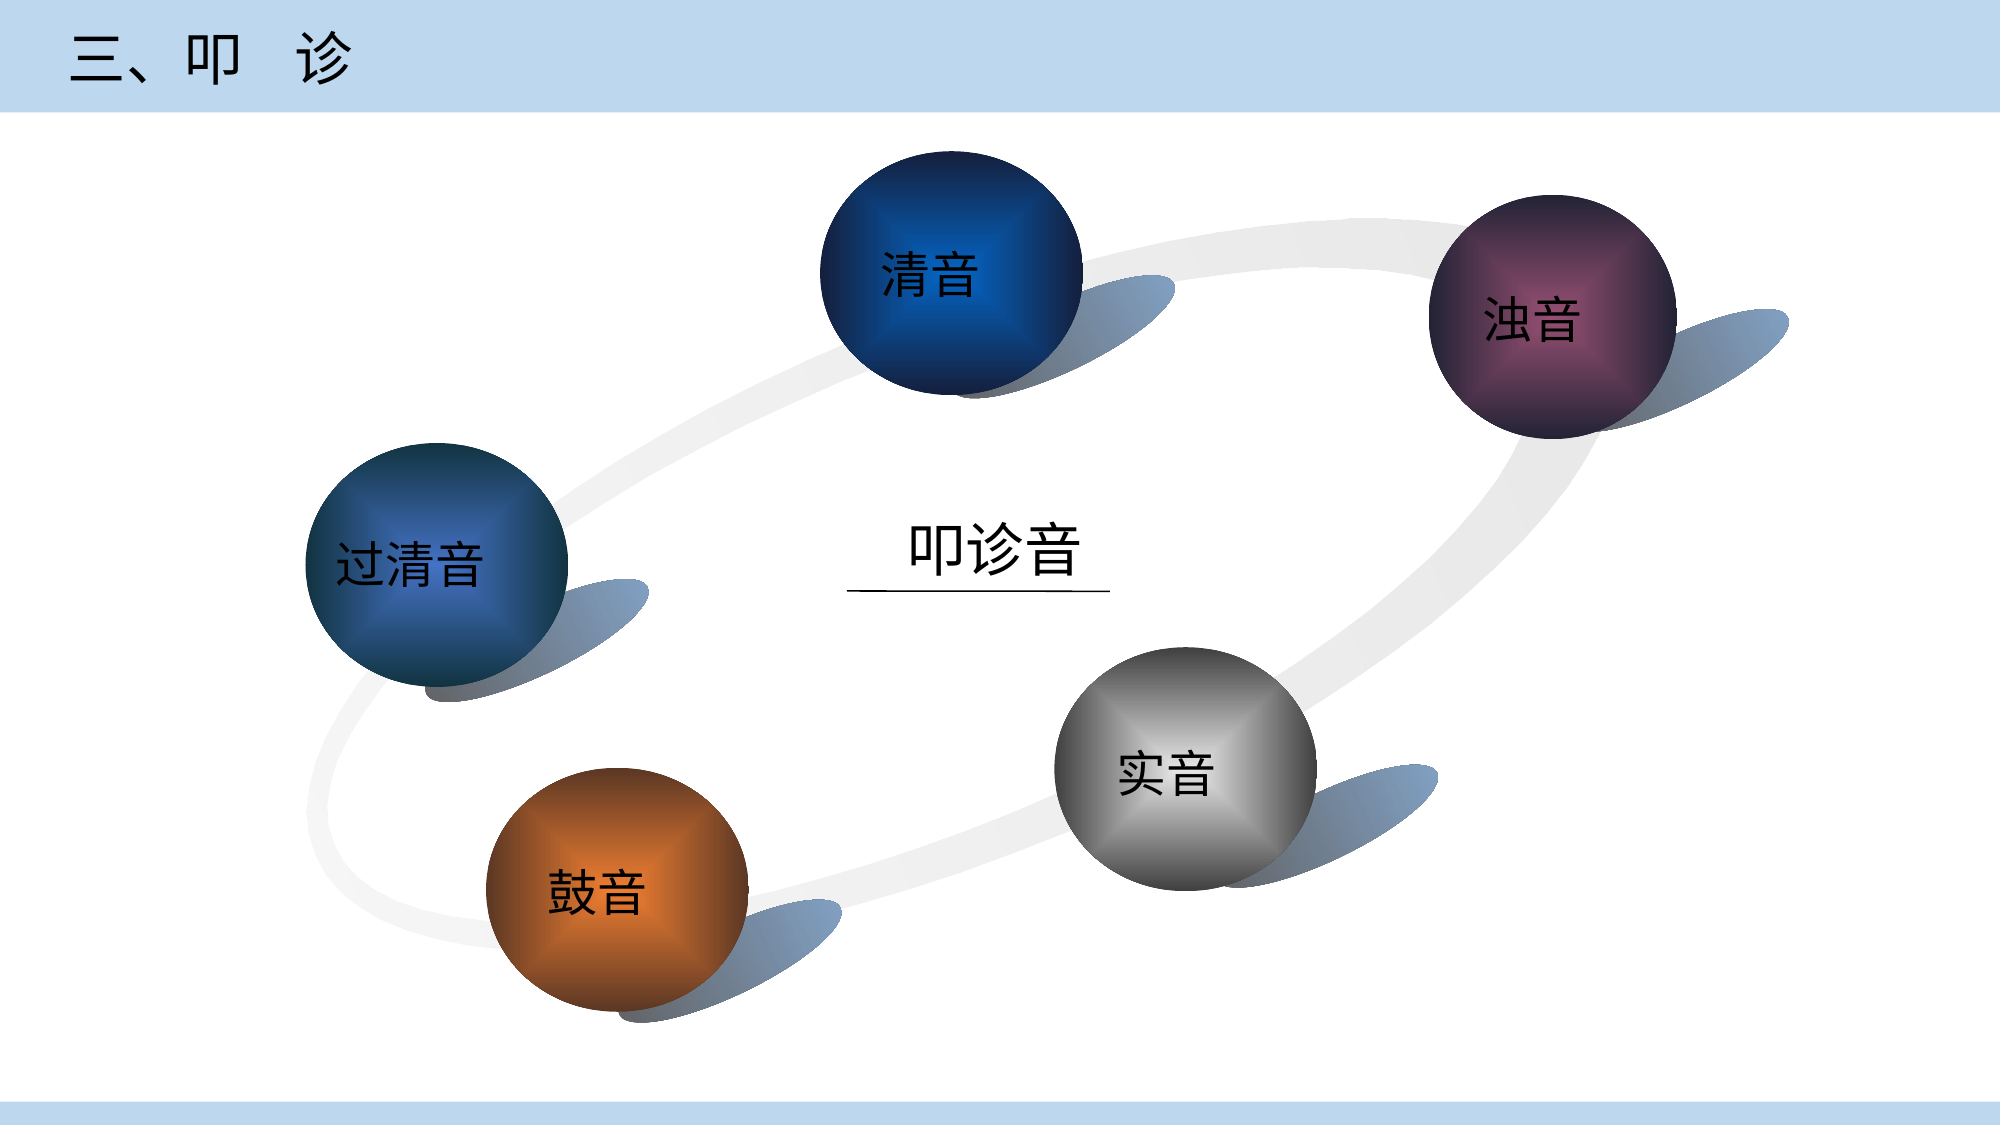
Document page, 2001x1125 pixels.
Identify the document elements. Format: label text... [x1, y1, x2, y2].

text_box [260, 151, 1800, 1012]
text_box 三、叩 诊 [53, 0, 457, 115]
